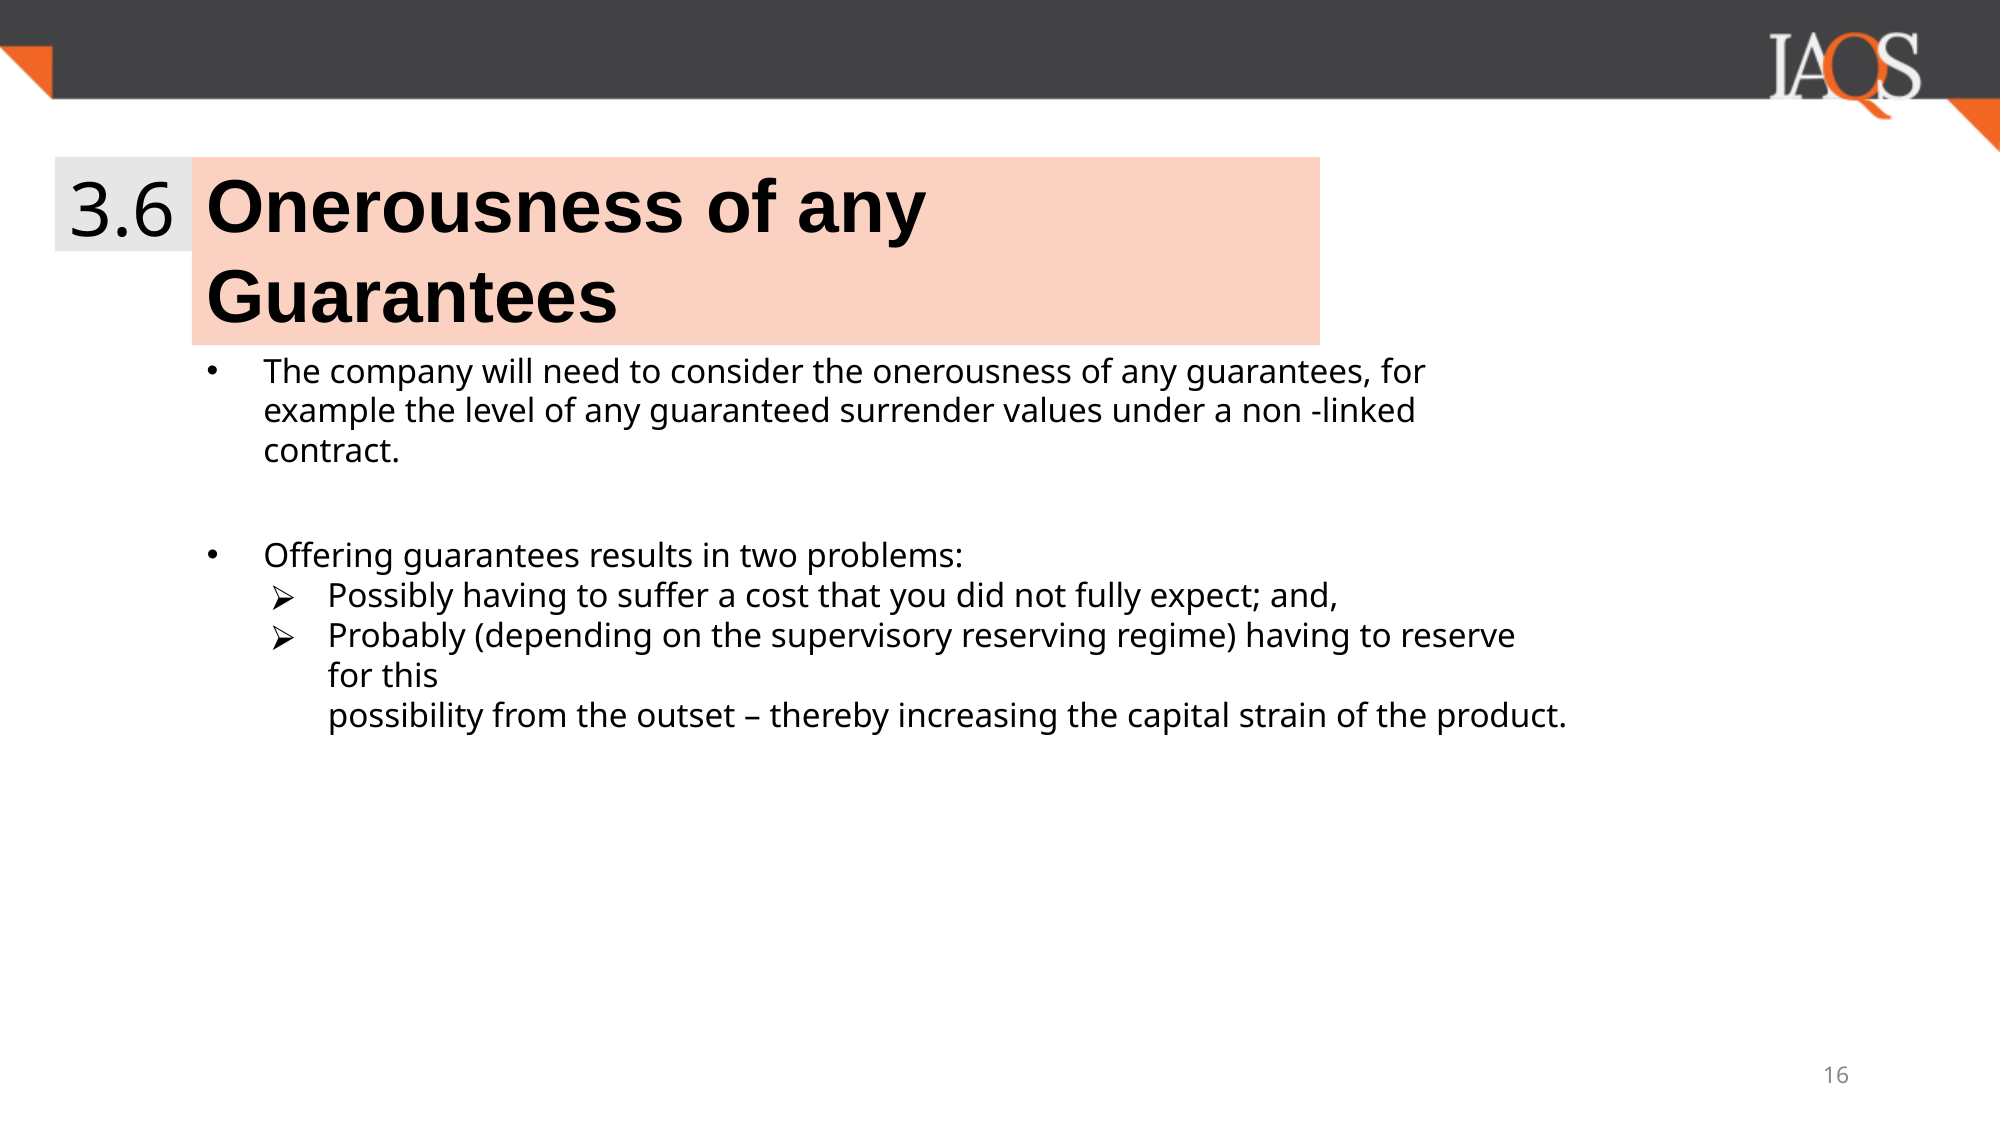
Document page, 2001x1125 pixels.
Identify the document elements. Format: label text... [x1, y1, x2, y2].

title Onerousness of any Guarantees [191, 157, 1320, 346]
slide_number ‹#› [1820, 1057, 1857, 1125]
picture [0, 0, 2000, 152]
text_box 3.6 [54, 156, 192, 252]
text_box The company will need to consider the onerousness of any guarantees, for example the level of any guaranteed surrender values under a non -linked contract. Offering guarantees results in two problems: Possibly having to suffer a cost that you did not fully expect; and, Probably (depending on the supervisory reserving regime) having to reserve for this possibility from the outset – thereby increasing the capital strain of the product. [204, 347, 1571, 734]
